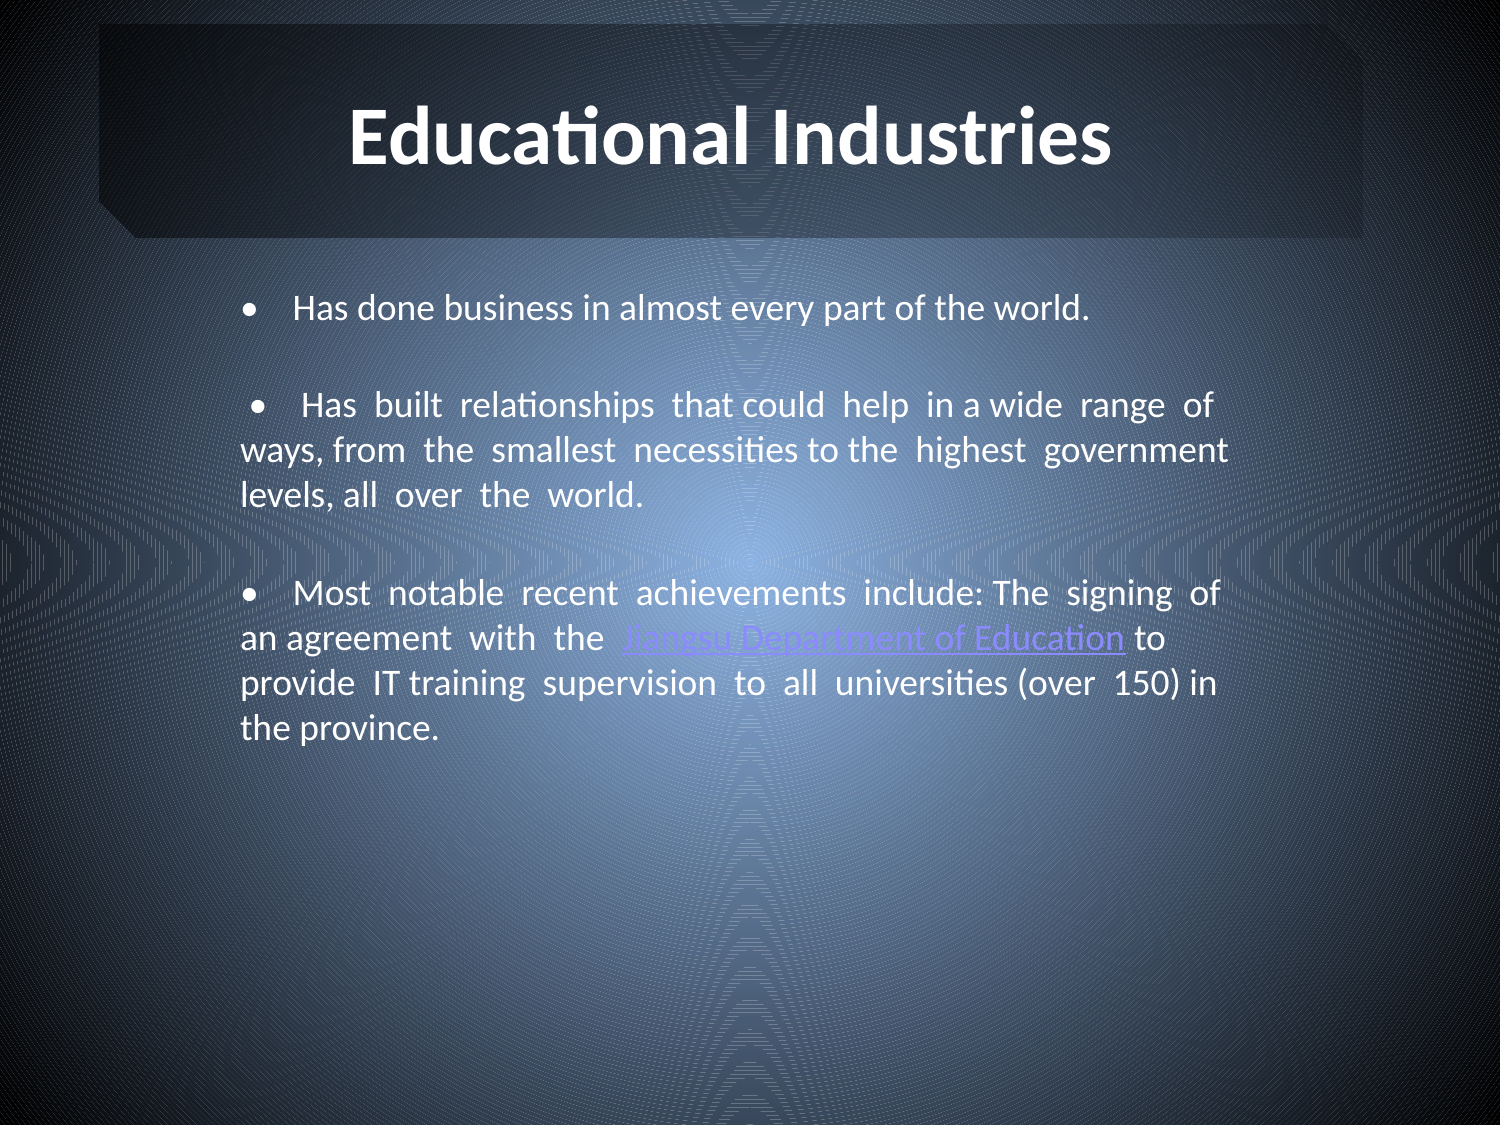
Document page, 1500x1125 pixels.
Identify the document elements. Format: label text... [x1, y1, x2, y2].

text_box Educational Industries [97, 22, 1365, 240]
subtitle • Has done business in almost every part of the world. • Has built relationships that could help in a wide range of ways, from the smallest necessities to the highest government levels, all over the world. • Most notable recent achievements include: The signing of an agreement with the Jiangsu Department of Education to provide IT training supervision to all universities (over 150) in the province. [225, 275, 1275, 775]
